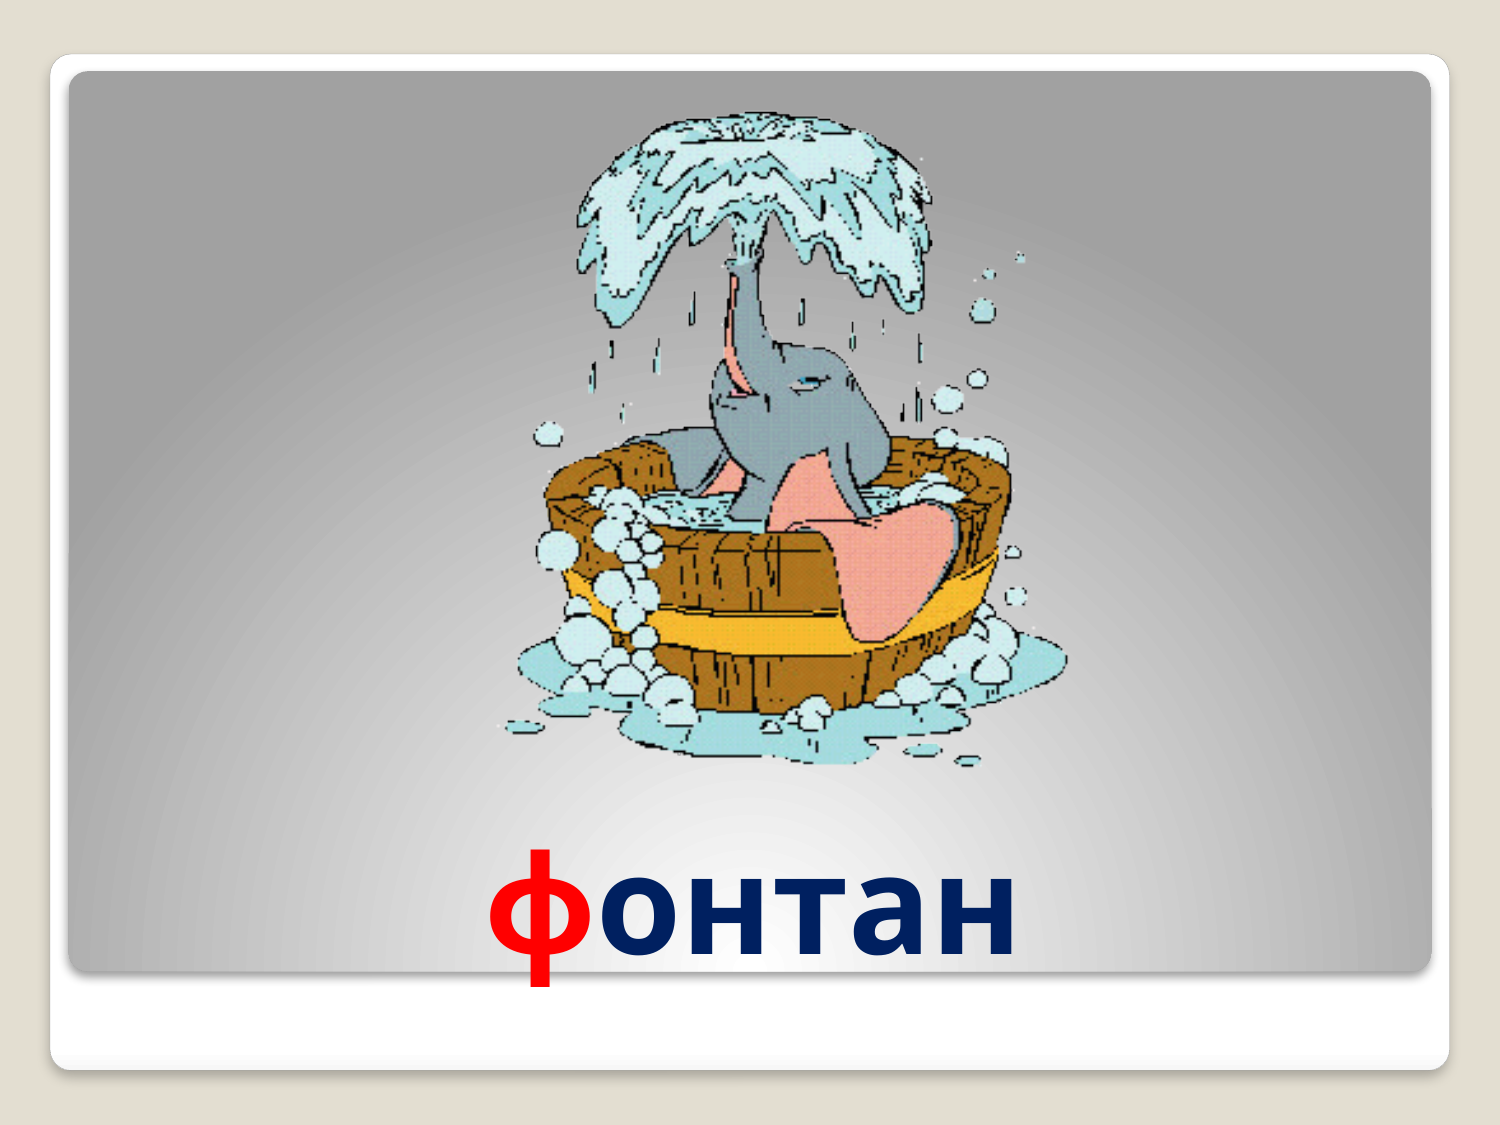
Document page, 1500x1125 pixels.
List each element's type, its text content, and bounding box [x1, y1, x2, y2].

title фонтан [82, 817, 1425, 990]
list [456, 70, 1079, 821]
